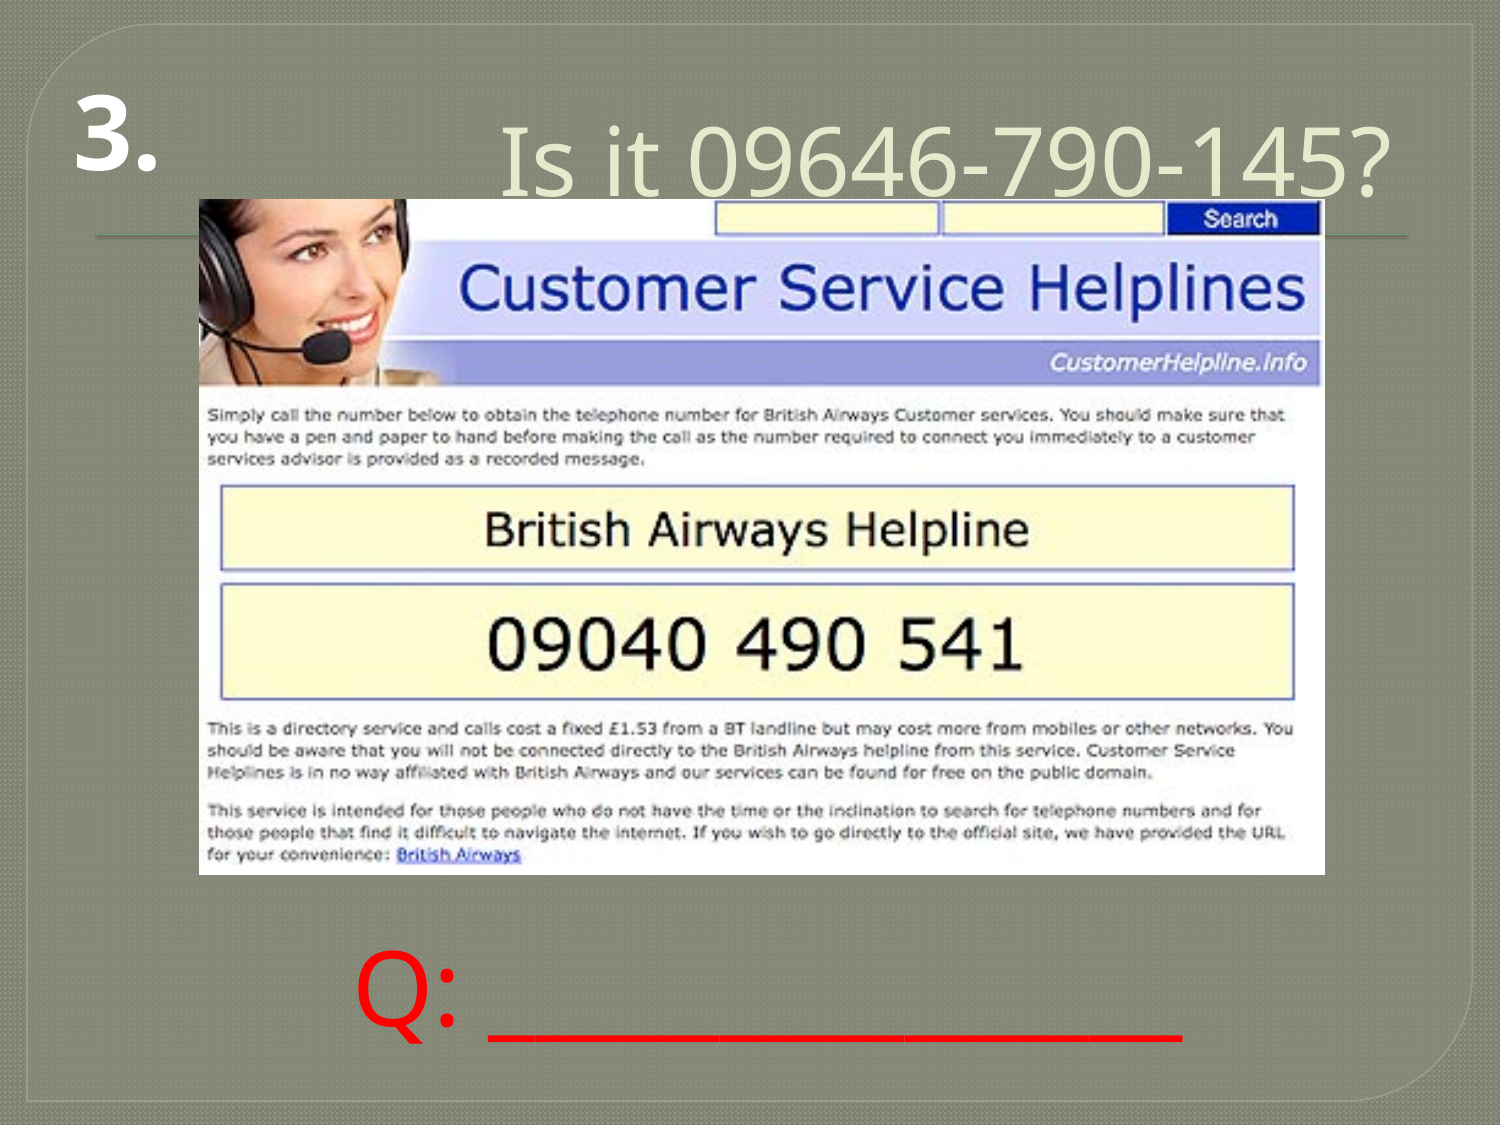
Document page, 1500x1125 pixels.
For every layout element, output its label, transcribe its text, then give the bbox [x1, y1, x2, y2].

text_box Q: _______________ [117, 890, 1418, 1079]
text_box 3. [58, 58, 223, 199]
title Is it 09646-790-145? [82, 35, 1432, 223]
picture [198, 198, 1325, 875]
